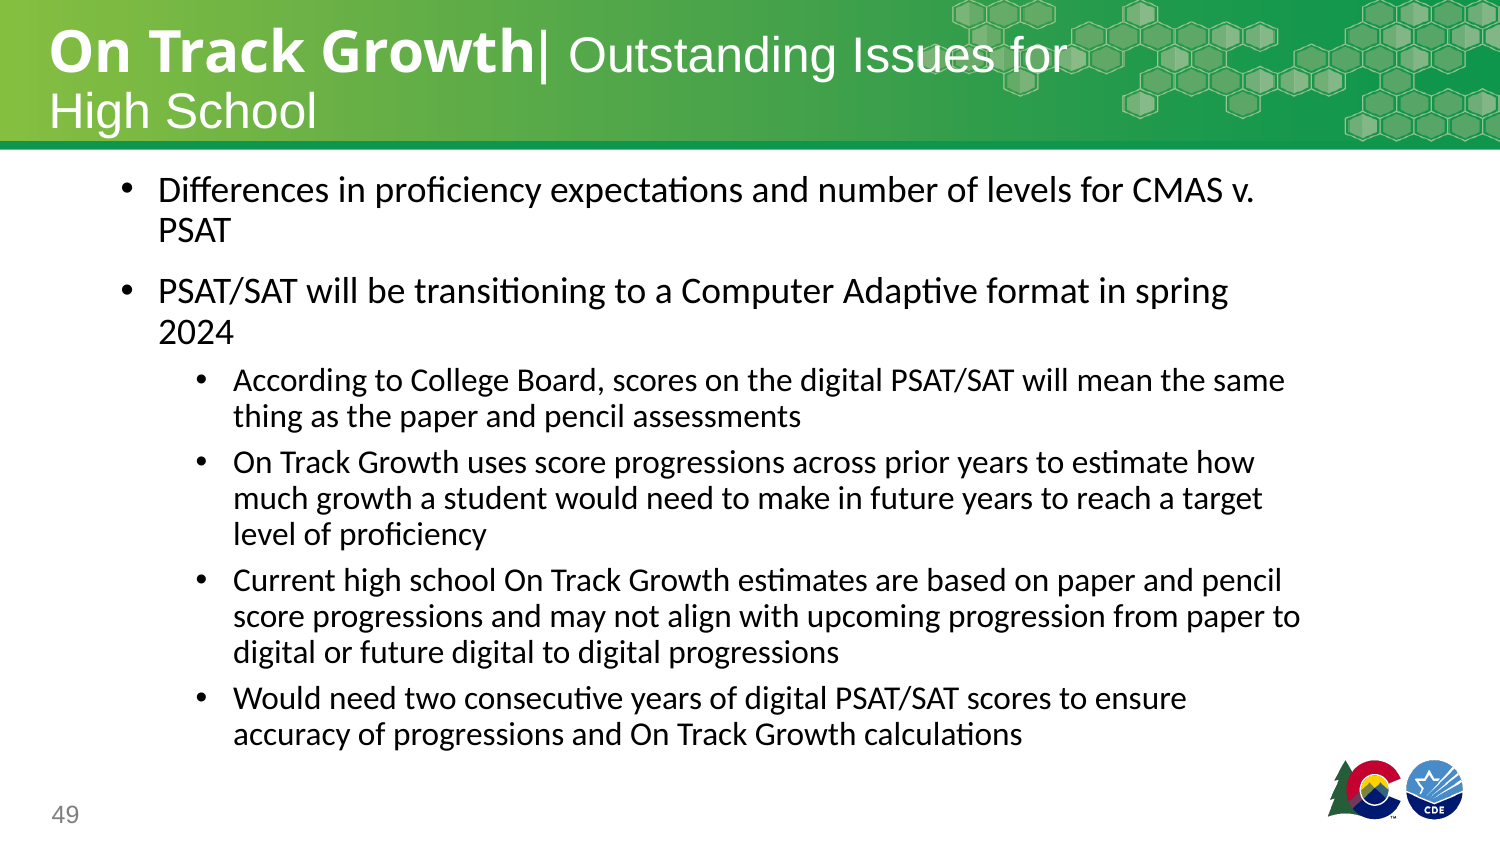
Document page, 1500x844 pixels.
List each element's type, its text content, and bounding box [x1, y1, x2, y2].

picture [1327, 759, 1463, 820]
list Differences in proficiency expectations and number of levels for CMAS v. PSAT PSAT/SAT will be transitioning to a Computer Adaptive format in spring 2024 According to College Board, scores on the digital PSAT/SAT will mean the same thing as the paper and pencil assessments On Track Growth uses score progressions across prior years to estimate how much growth a student would need to make in future years to reach a target level of proficiency Current high school On Track Growth estimates are based on paper and pencil score progressions and may not align with upcoming progression from paper to digital or future digital to digital progressions Would need two consecutive years of digital PSAT/SAT scores to ensure accuracy of progressions and On Track Growth calculations [120, 169, 1311, 814]
title On Track Growth| Outstanding Issues for High School [48, 34, 1115, 128]
picture [0, 0, 1500, 150]
slide_number 49 [36, 790, 375, 836]
